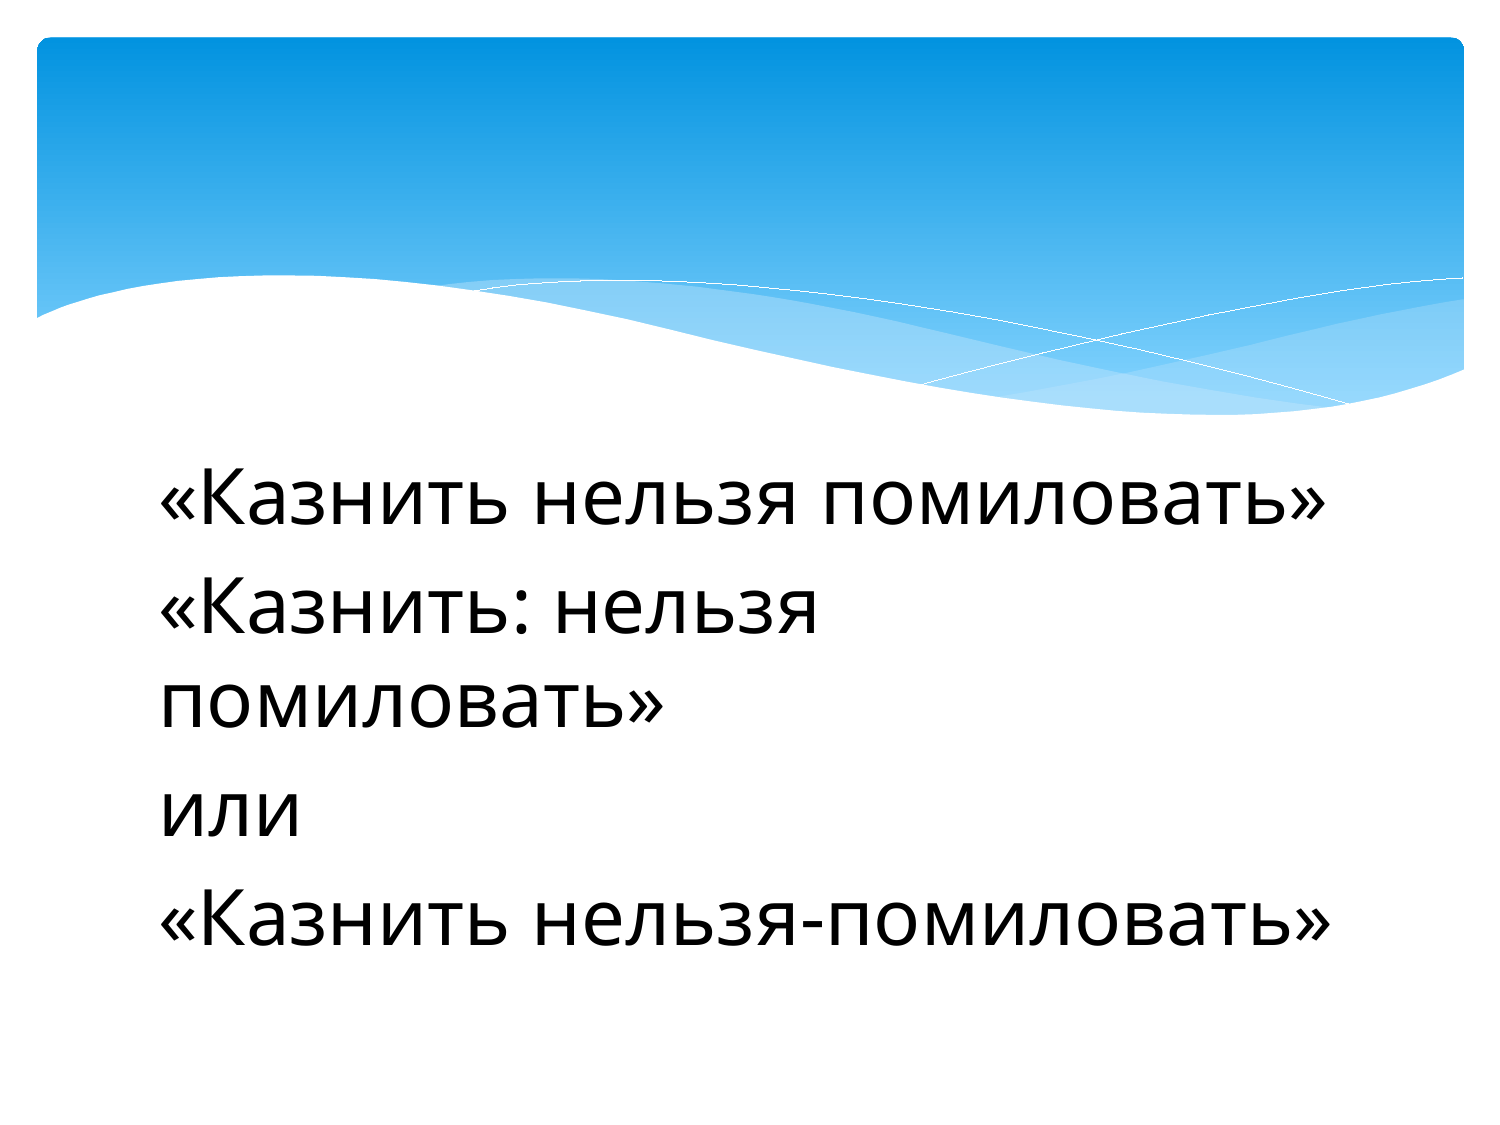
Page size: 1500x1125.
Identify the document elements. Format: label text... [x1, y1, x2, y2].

list «Казнить нельзя помиловать» «Казнить: нельзя помиловать» или «Казнить нельзя-помиловать» [143, 438, 1359, 1005]
